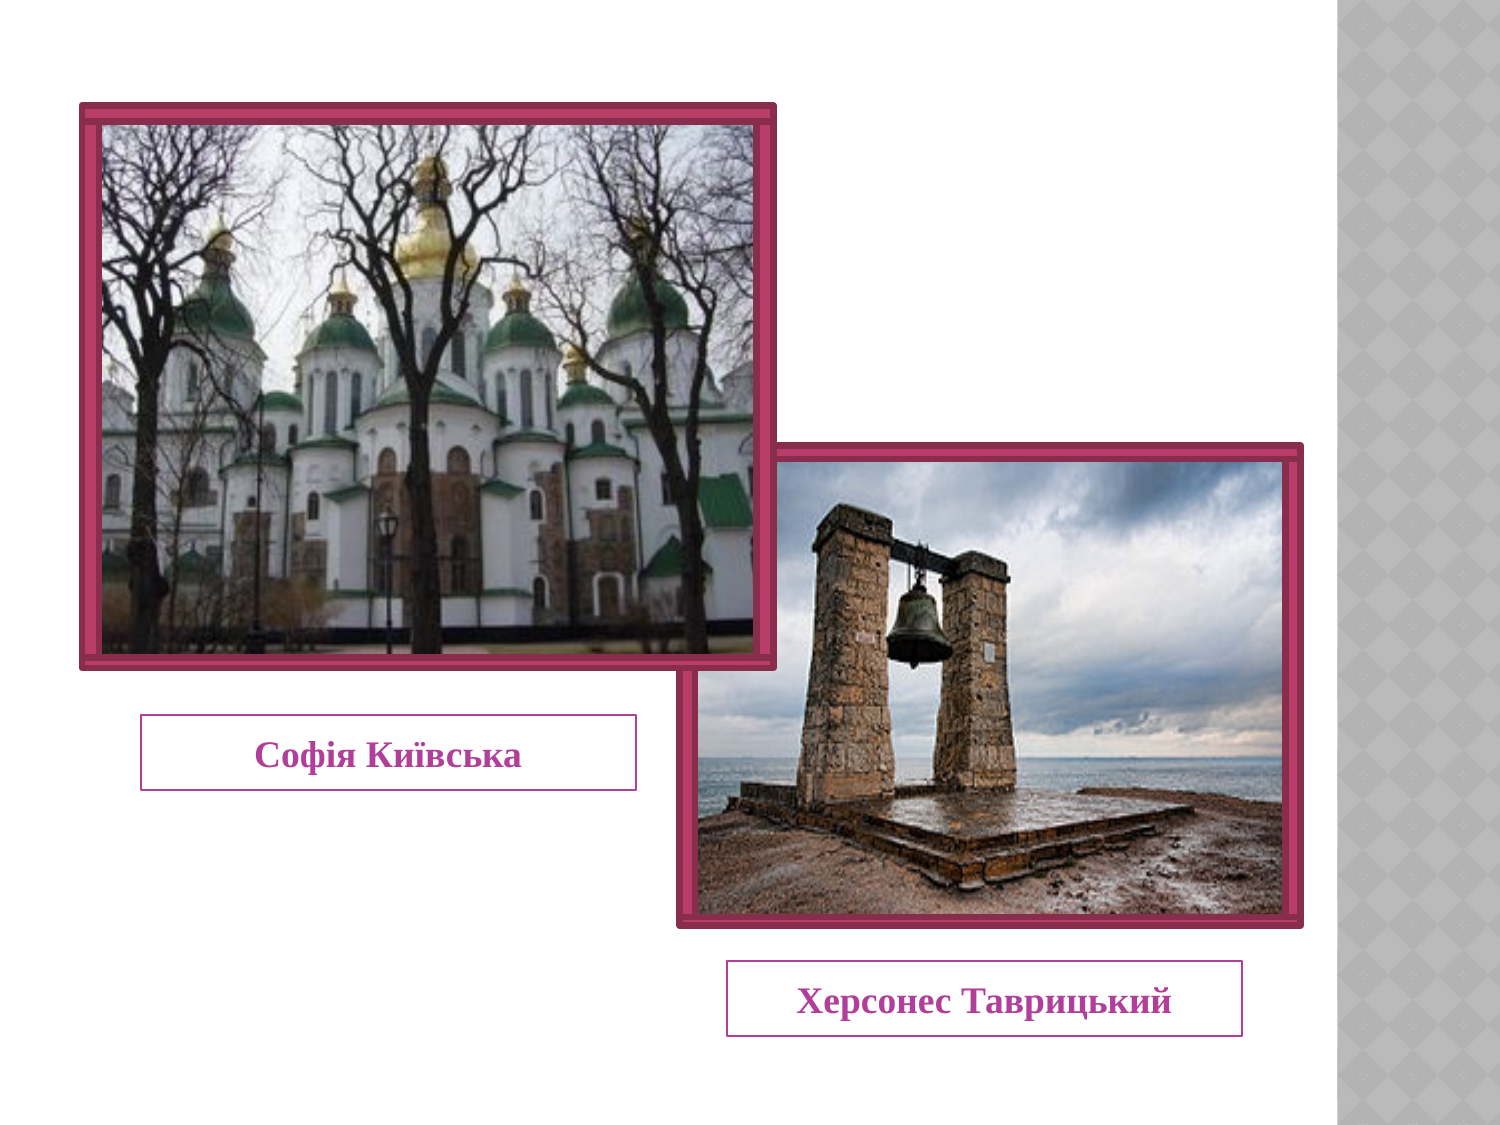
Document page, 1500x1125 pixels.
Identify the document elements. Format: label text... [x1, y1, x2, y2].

list Софія Київська [140, 714, 637, 791]
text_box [81, 105, 774, 669]
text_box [679, 444, 1302, 927]
list Херсонес Таврицький [726, 960, 1243, 1037]
